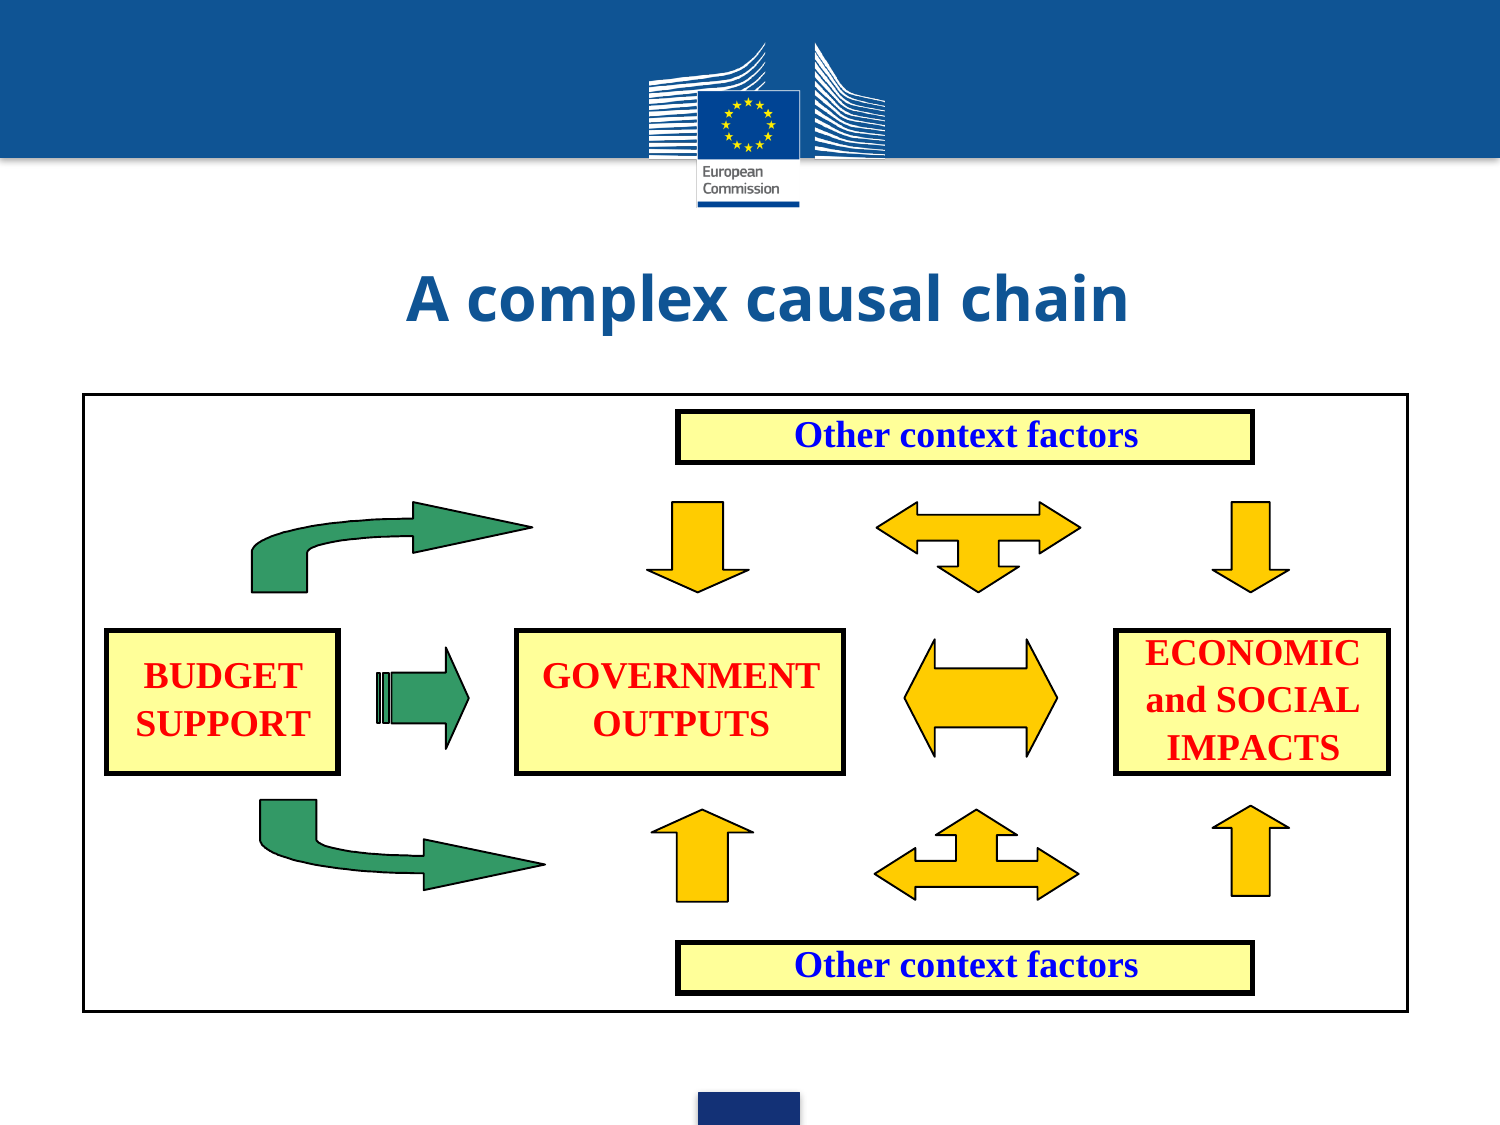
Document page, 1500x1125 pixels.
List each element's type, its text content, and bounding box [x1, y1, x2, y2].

picture [649, 42, 885, 208]
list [64, 373, 1426, 1036]
title A complex causal chain [64, 219, 1416, 372]
